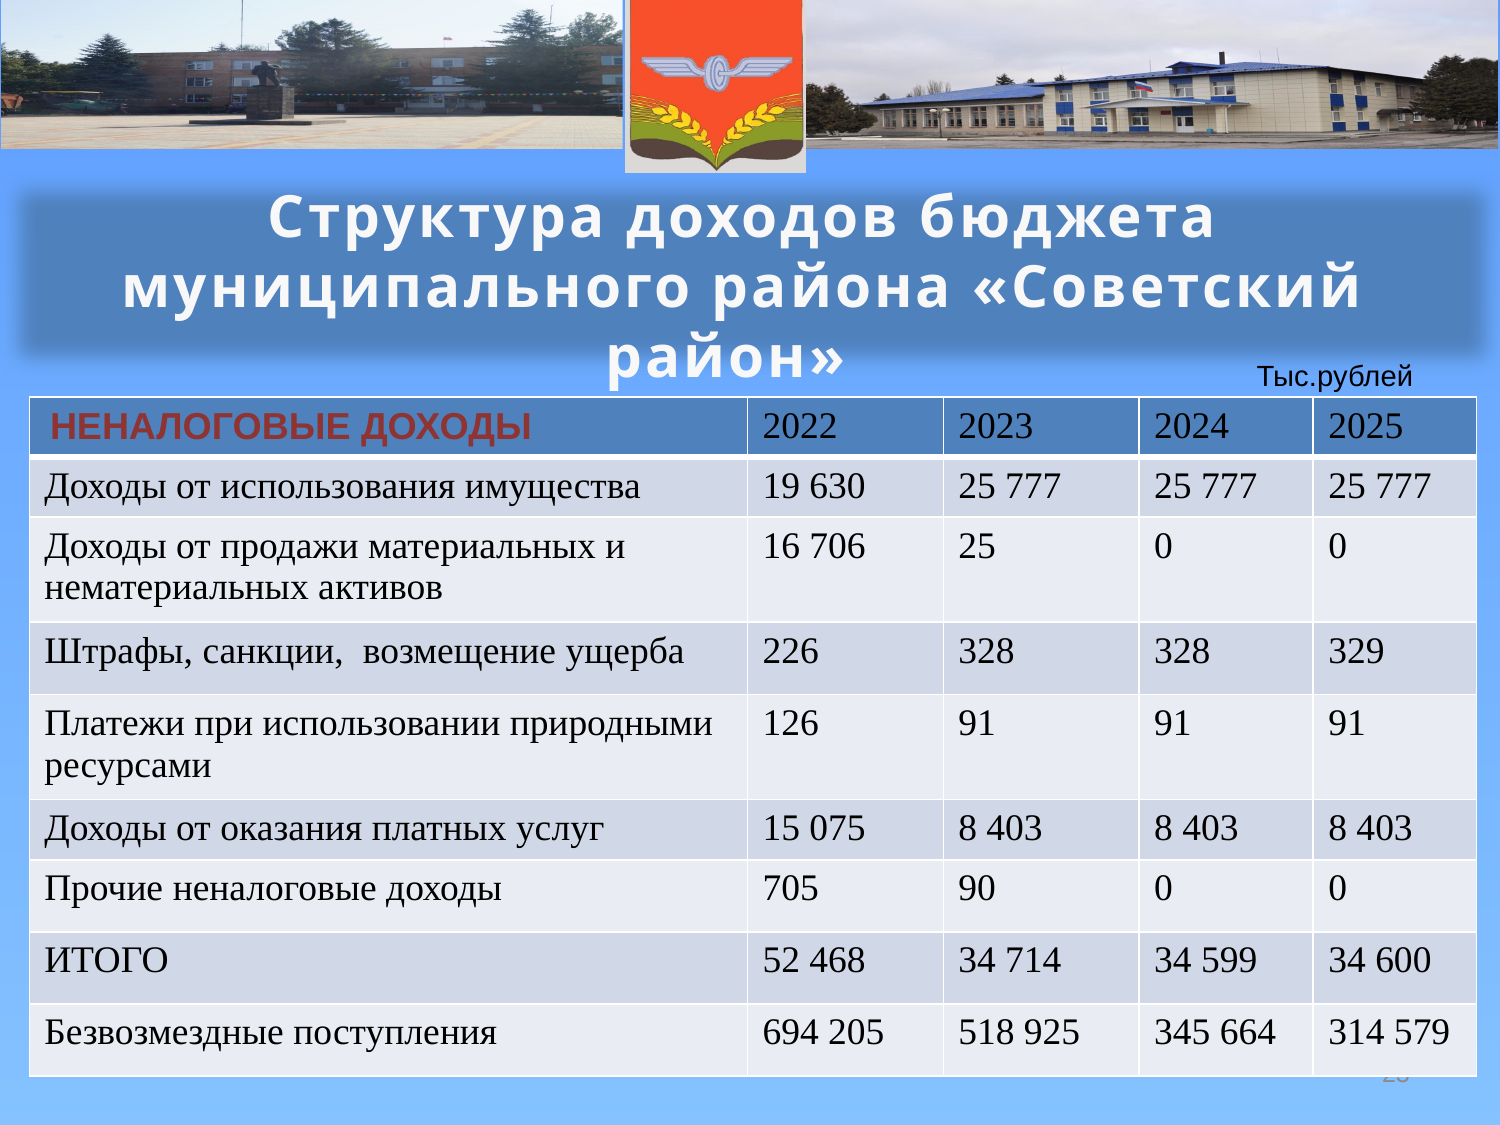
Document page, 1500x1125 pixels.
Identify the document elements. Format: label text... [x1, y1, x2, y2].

table_header 2022 [748, 398, 943, 454]
table_cell Прочие неналоговые доходы [30, 861, 747, 931]
table_header [30, 398, 35, 454]
table_cell 0 [1140, 518, 1312, 621]
table_cell 8 403 [1314, 800, 1476, 859]
table_cell 328 [944, 623, 1138, 694]
table_cell 518 925 [944, 1005, 1138, 1075]
table_cell 91 [944, 695, 1138, 799]
table_cell 328 [1140, 623, 1312, 694]
table_cell 8 403 [1140, 800, 1312, 859]
text_box Тыс.рублей [1242, 349, 1500, 400]
slide_number 25 [1477, 633, 1500, 639]
table_cell 0 [1314, 518, 1476, 621]
table_cell 345 664 [1140, 1005, 1312, 1075]
table_cell 25 777 [944, 460, 1138, 516]
table_cell Доходы от продажи материальных и нематериальных активов [30, 518, 747, 621]
table_cell 16 706 [748, 518, 943, 621]
table_cell 8 403 [944, 800, 1138, 859]
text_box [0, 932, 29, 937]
table_cell ИТОГО [30, 933, 747, 1003]
table_cell Штрафы, санкции, возмещение ущерба [30, 623, 747, 694]
table_cell Доходы от использования имущества [30, 460, 747, 516]
table_cell 25 [944, 518, 1138, 621]
table_cell 0 [1140, 861, 1312, 931]
text_box Структура доходов бюджета муниципального района «Советский район» на 2023-2025 годы [70, 172, 1418, 396]
table_cell 0 [1314, 861, 1476, 931]
table_cell Безвозмездные поступления [30, 1005, 747, 1075]
table_cell 90 [944, 861, 1138, 931]
table_header 2024 [1140, 398, 1312, 454]
table_cell 34 599 [1140, 933, 1312, 1003]
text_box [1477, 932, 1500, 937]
table_cell 19 630 [748, 460, 943, 516]
table_cell 91 [1314, 695, 1476, 799]
table_cell Доходы от оказания платных услуг [30, 800, 747, 859]
table_cell 52 468 [748, 933, 943, 1003]
text_box [8, 180, 70, 369]
table_cell 15 075 [748, 800, 943, 859]
table_header [704, 398, 747, 454]
table_header 2023 [944, 398, 1138, 454]
slide_number 25 [0, 633, 29, 639]
picture [625, 0, 1498, 173]
table_cell 34 714 [944, 933, 1138, 1003]
picture [0, 0, 623, 150]
text_box НЕНАЛОГОВЫЕ ДОХОДЫ [35, 394, 704, 455]
table_cell 126 [748, 695, 943, 799]
table_cell 329 [1314, 623, 1476, 694]
table_cell 705 [748, 861, 943, 931]
slide_number 23 [1074, 1077, 1425, 1103]
table_cell 694 205 [748, 1005, 943, 1075]
table_cell 25 777 [1314, 460, 1476, 516]
table_cell 25 777 [1140, 460, 1312, 516]
table_cell 34 600 [1314, 933, 1476, 1003]
table_cell 314 579 [1314, 1005, 1476, 1075]
table_cell 91 [1140, 695, 1312, 799]
table_header 2025 [1314, 400, 1476, 454]
table_cell Платежи при использовании природными ресурсами [30, 695, 747, 799]
table_cell 226 [748, 623, 943, 694]
text_box [1418, 180, 1497, 349]
